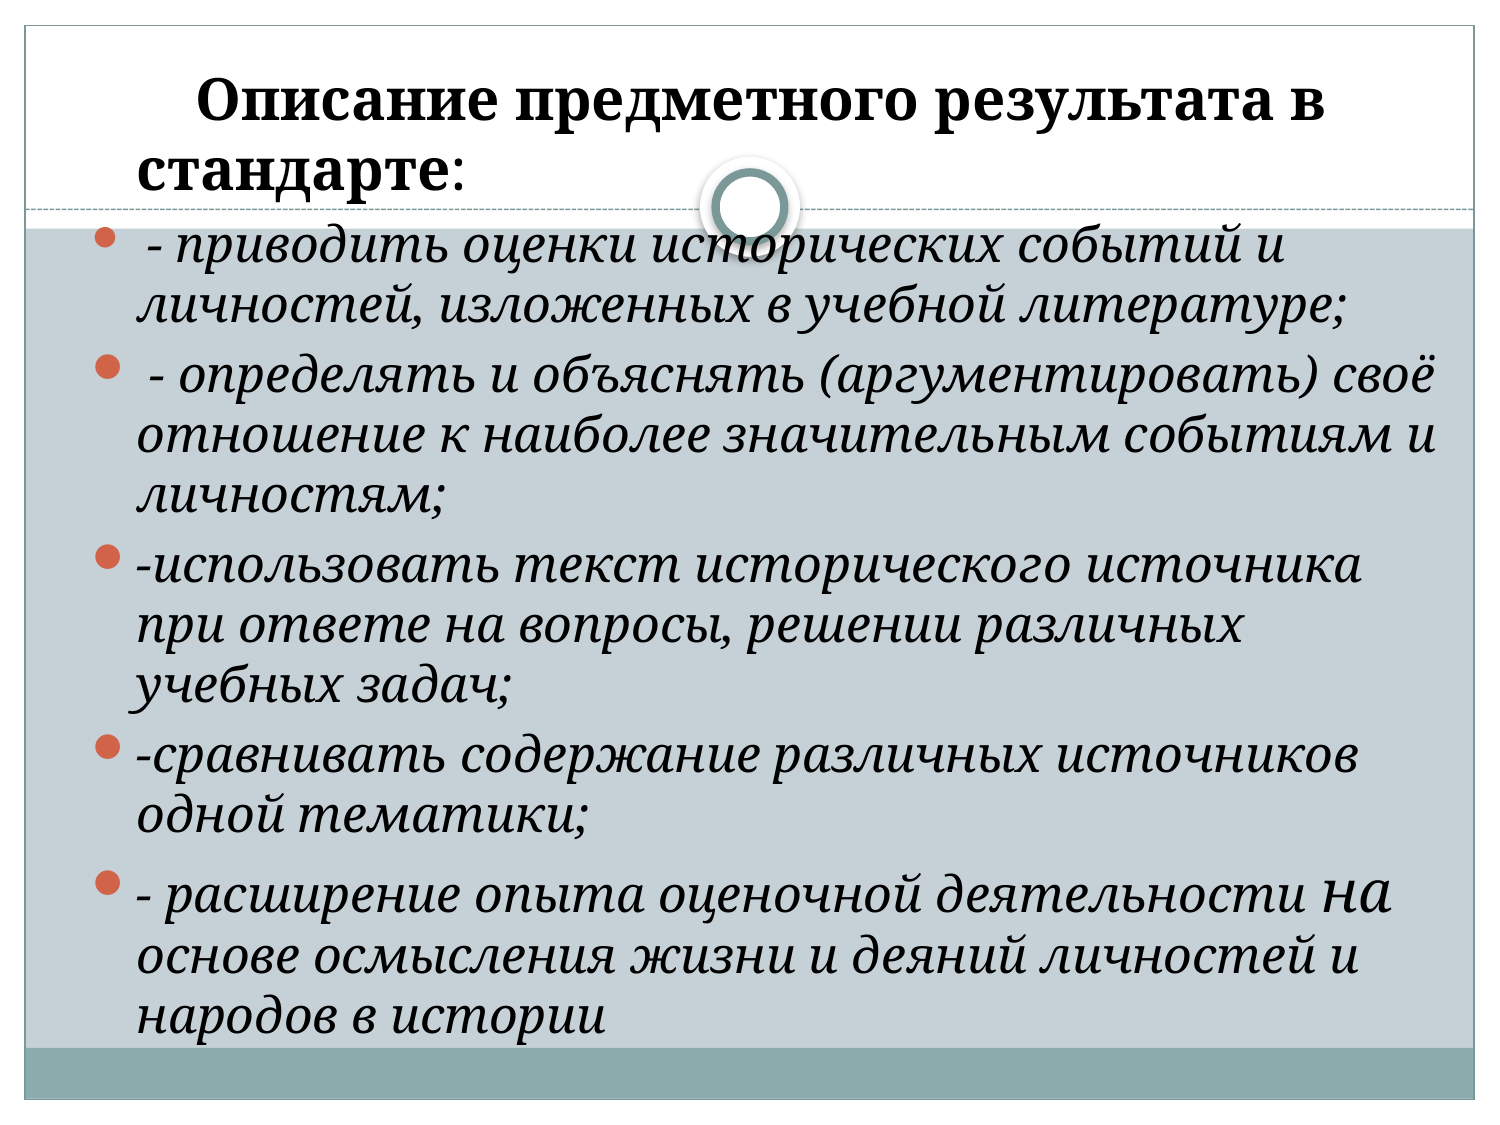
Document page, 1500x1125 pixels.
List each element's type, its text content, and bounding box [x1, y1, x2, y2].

list Описание предметного результата в стандарте: - приводить оценки исторических событий и личностей, изложенных в учебной литературе; - определять и объяснять (аргументировать) своё отношение к наиболее значительным событиям и личностям; -использовать текст исторического источника при ответе на вопросы, решении различных учебных задач; -сравнивать содержание различных источников одной тематики; - расширение опыта оценочной деятельности на основе осмысления жизни и деяний личностей и народов в истории [76, 54, 1473, 1009]
